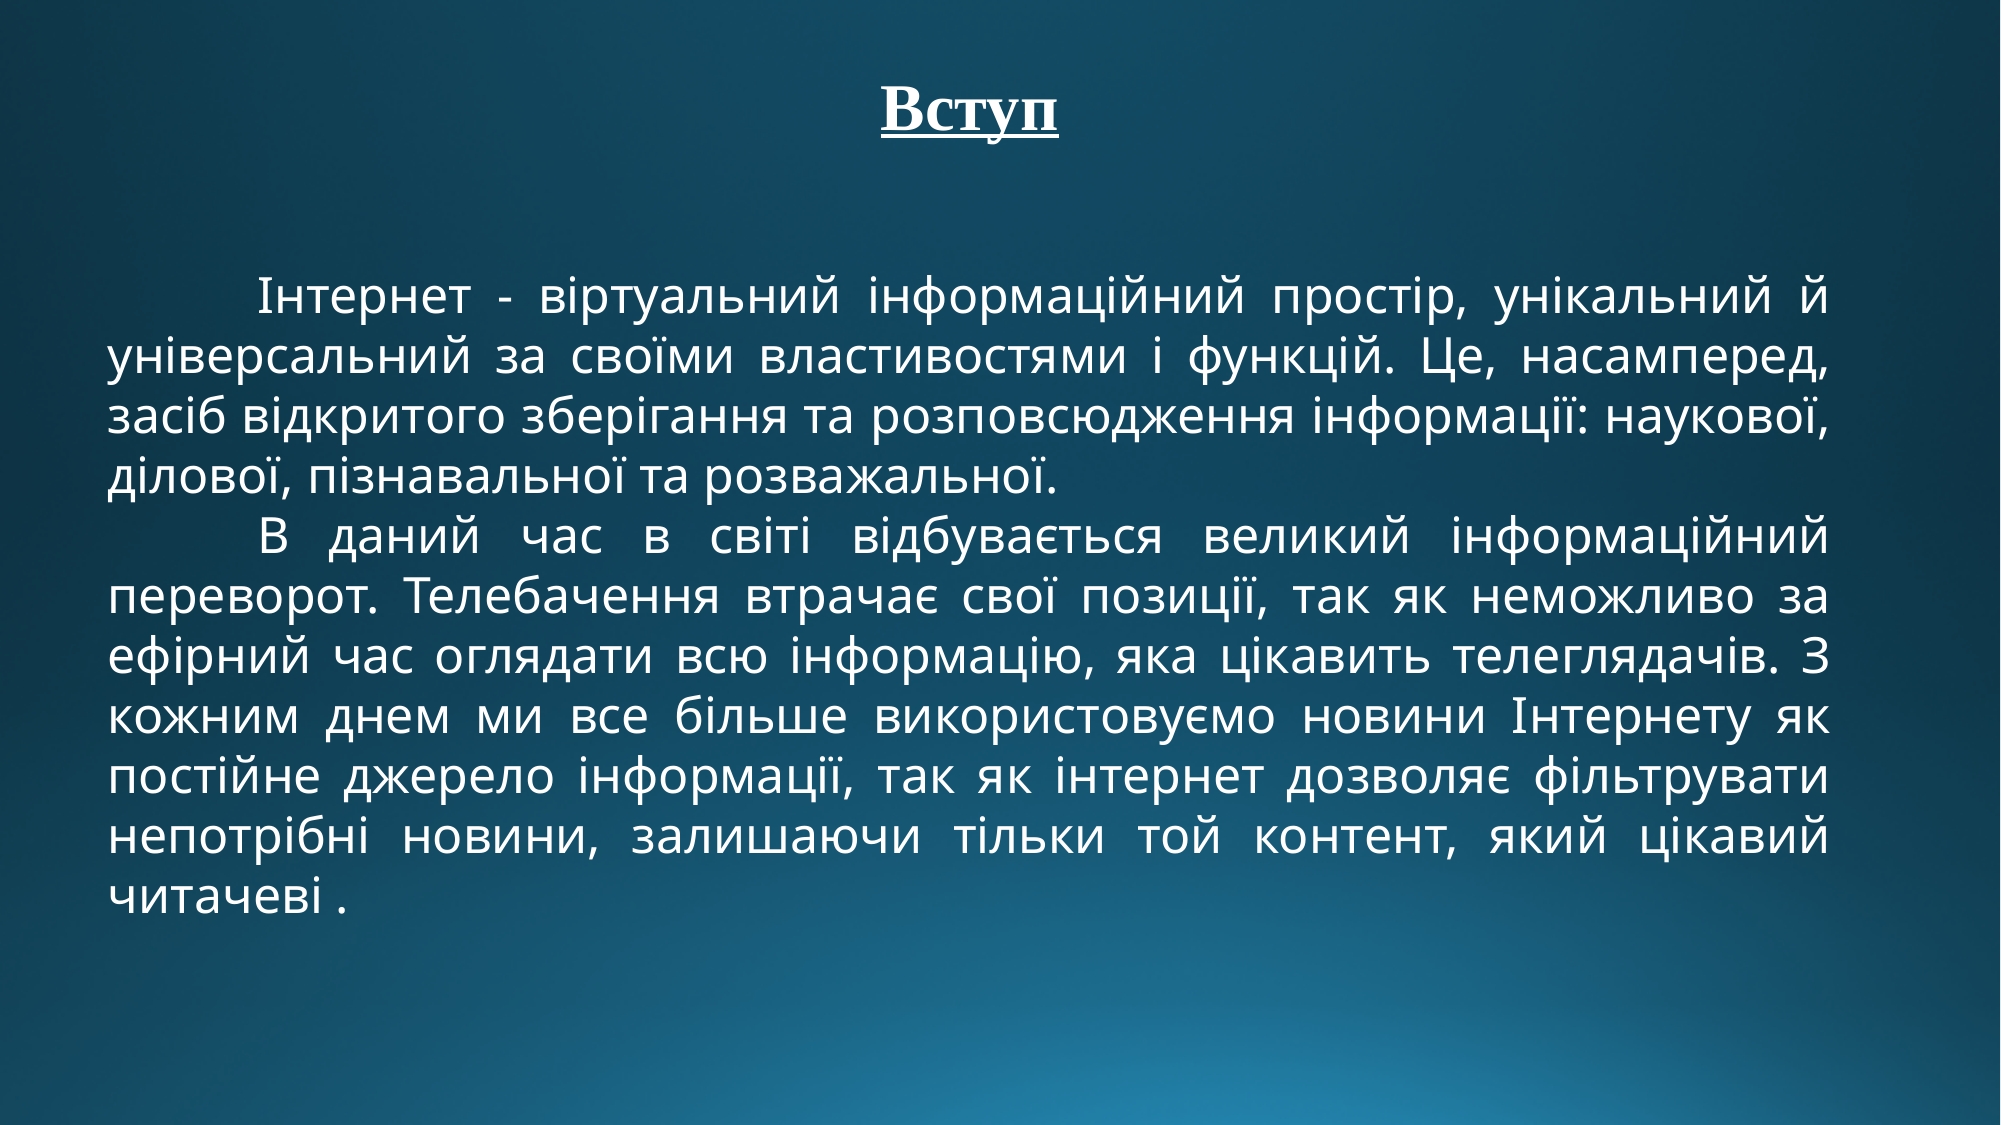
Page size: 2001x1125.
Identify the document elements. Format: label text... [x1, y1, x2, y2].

text_box Вступ Інтернет - віртуальний інформаційний простір, унікальний й універсальний за своїми властивостями і функцій. Це, насамперед, засіб відкритого зберігання та розповсюдження інформації: наукової, ділової, пізнавальної та розважальної. В даний час в світі відбувається великий інформаційний переворот. Телебачення втрачає свої позиції, так як неможливо за ефірний час оглядати всю інформацію, яка цікавить телеглядачів. З кожним днем ми все більше використовуємо новини Інтернету як постійне джерело інформації, так як інтернет дозволяє фільтрувати непотрібні новини, залишаючи тільки той контент, який цікавий читачеві . [92, 56, 1847, 931]
picture [0, 0, 2001, 1125]
